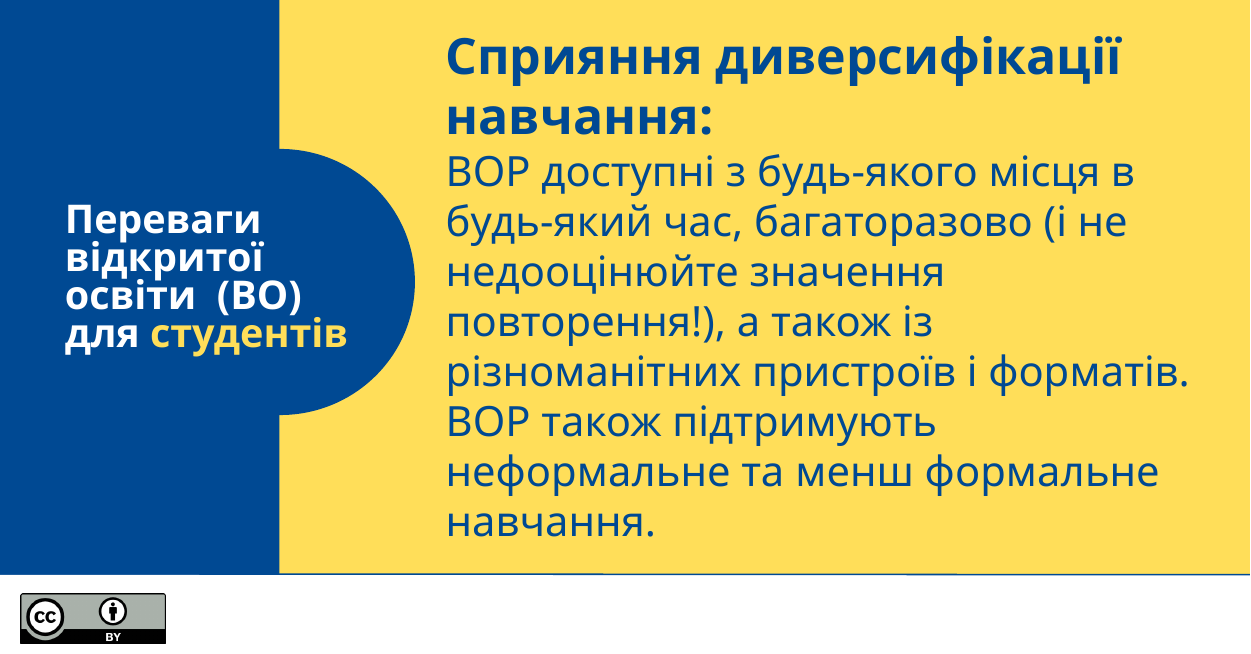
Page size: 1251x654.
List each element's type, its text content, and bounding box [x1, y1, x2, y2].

text_box [180, 192, 415, 416]
text_box [184, 148, 376, 188]
text_box Сприяння диверсифікації навчання: ВОР доступні з будь-якого місця в будь-який час, багаторазово (і не недооцінюйте значення повторення!), а також із різноманітних пристроїв і форматів. ВОР також підтримують неформальне та менш формальне навчання. [430, 9, 1232, 560]
text_box [0, 0, 280, 573]
text_box Переваги відкритої освіти (BO) для студентів [49, 188, 380, 371]
picture [20, 592, 166, 645]
text_box [0, 582, 1250, 654]
